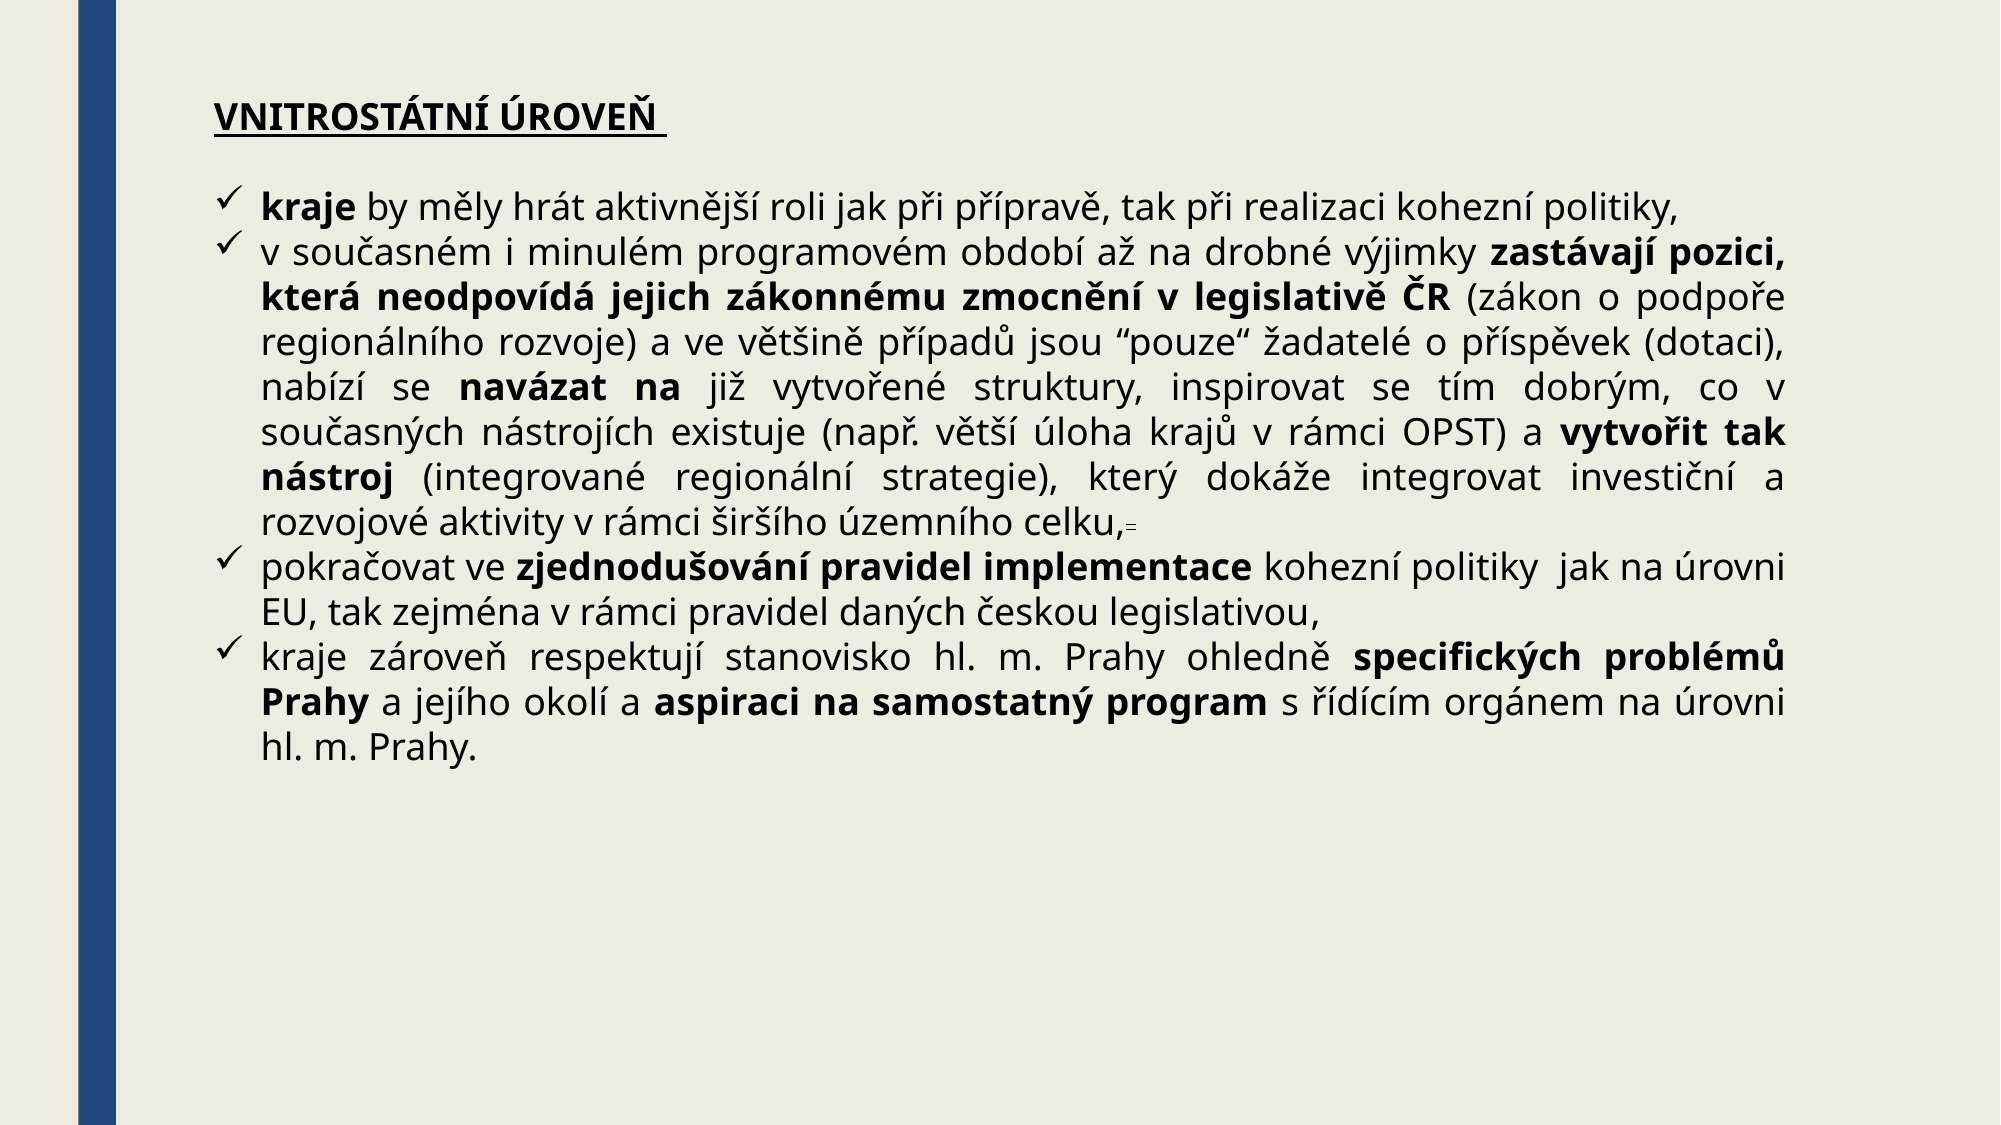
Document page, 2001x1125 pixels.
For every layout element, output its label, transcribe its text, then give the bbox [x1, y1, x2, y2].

text_box VNITROSTÁTNÍ ÚROVEŇ kraje by měly hrát aktivnější roli jak při přípravě, tak při realizaci kohezní politiky, v současném i minulém programovém období až na drobné výjimky zastávají pozici, která neodpovídá jejich zákonnému zmocnění v legislativě ČR (zákon o podpoře regionálního rozvoje) a ve většině případů jsou “pouze“ žadatelé o příspěvek (dotaci), nabízí se navázat na již vytvořené struktury, inspirovat se tím dobrým, co v současných nástrojích existuje (např. větší úloha krajů v rámci OPST) a vytvořit tak nástroj (integrované regionální strategie), který dokáže integrovat investiční a rozvojové aktivity v rámci širšího územního celku, pokračovat ve zjednodušování pravidel implementace kohezní politiky jak na úrovni EU, tak zejména v rámci pravidel daných českou legislativou, kraje zároveň respektují stanovisko hl. m. Prahy ohledně specifických problémů Prahy a jejího okolí a aspiraci na samostatný program s řídícím orgánem na úrovni hl. m. Prahy. [199, 85, 1801, 821]
